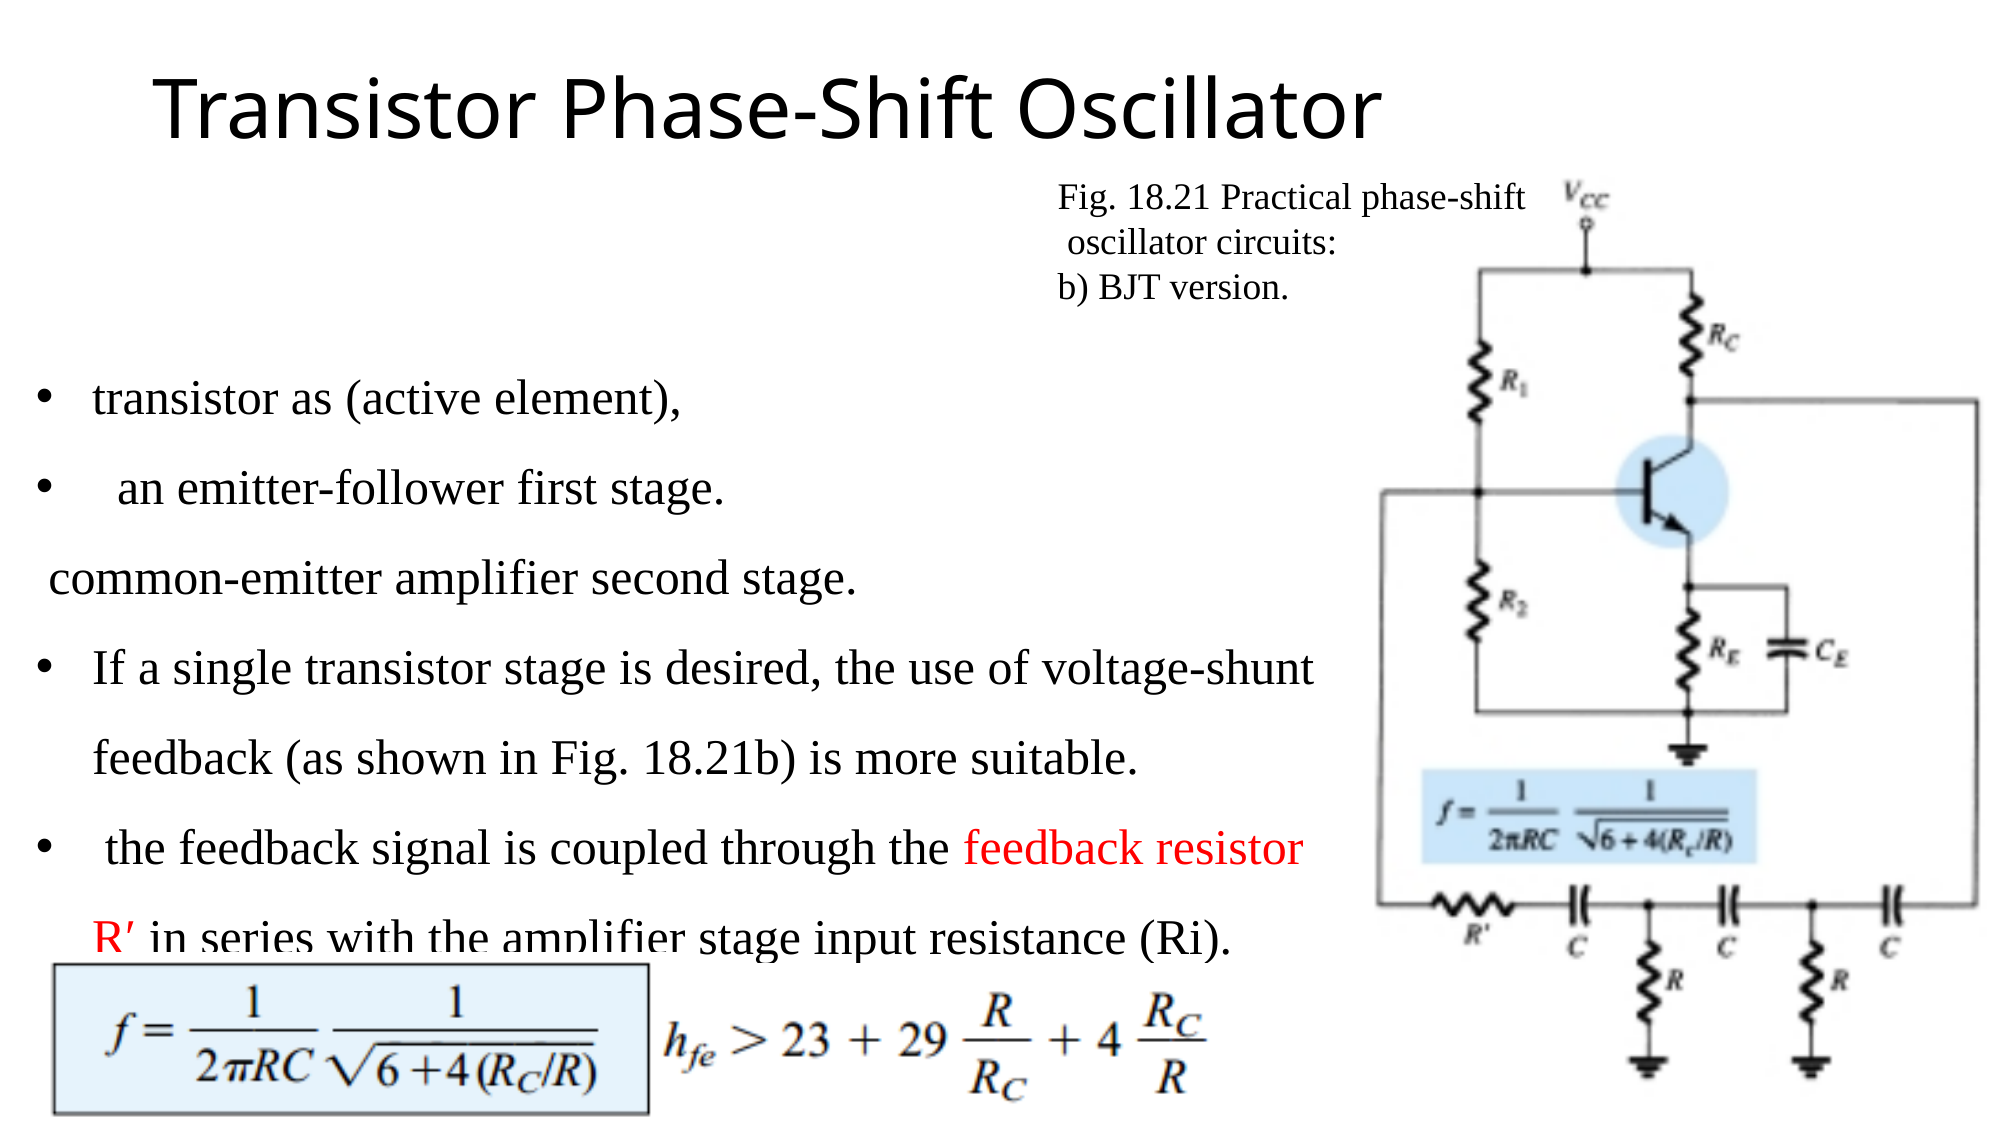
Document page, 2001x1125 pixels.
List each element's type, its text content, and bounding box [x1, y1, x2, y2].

text_box Fig. 18.21 Practical phase-shift oscillator circuits: b) BJT version. [1042, 164, 1353, 315]
text_box transistor as (active element), an emitter-follower first stage. common-emitter amplifier second stage. If a single transistor stage is desired, the use of voltage-shunt feedback (as shown in Fig. 18.21b) is more suitable. the feedback signal is coupled through the feedback resistor R′ in series with the amplifier stage input resistance (Ri). [21, 327, 1353, 973]
picture [40, 952, 1232, 1125]
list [1353, 164, 2000, 1097]
title Transistor Phase-Shift Oscillator [137, 59, 1863, 165]
